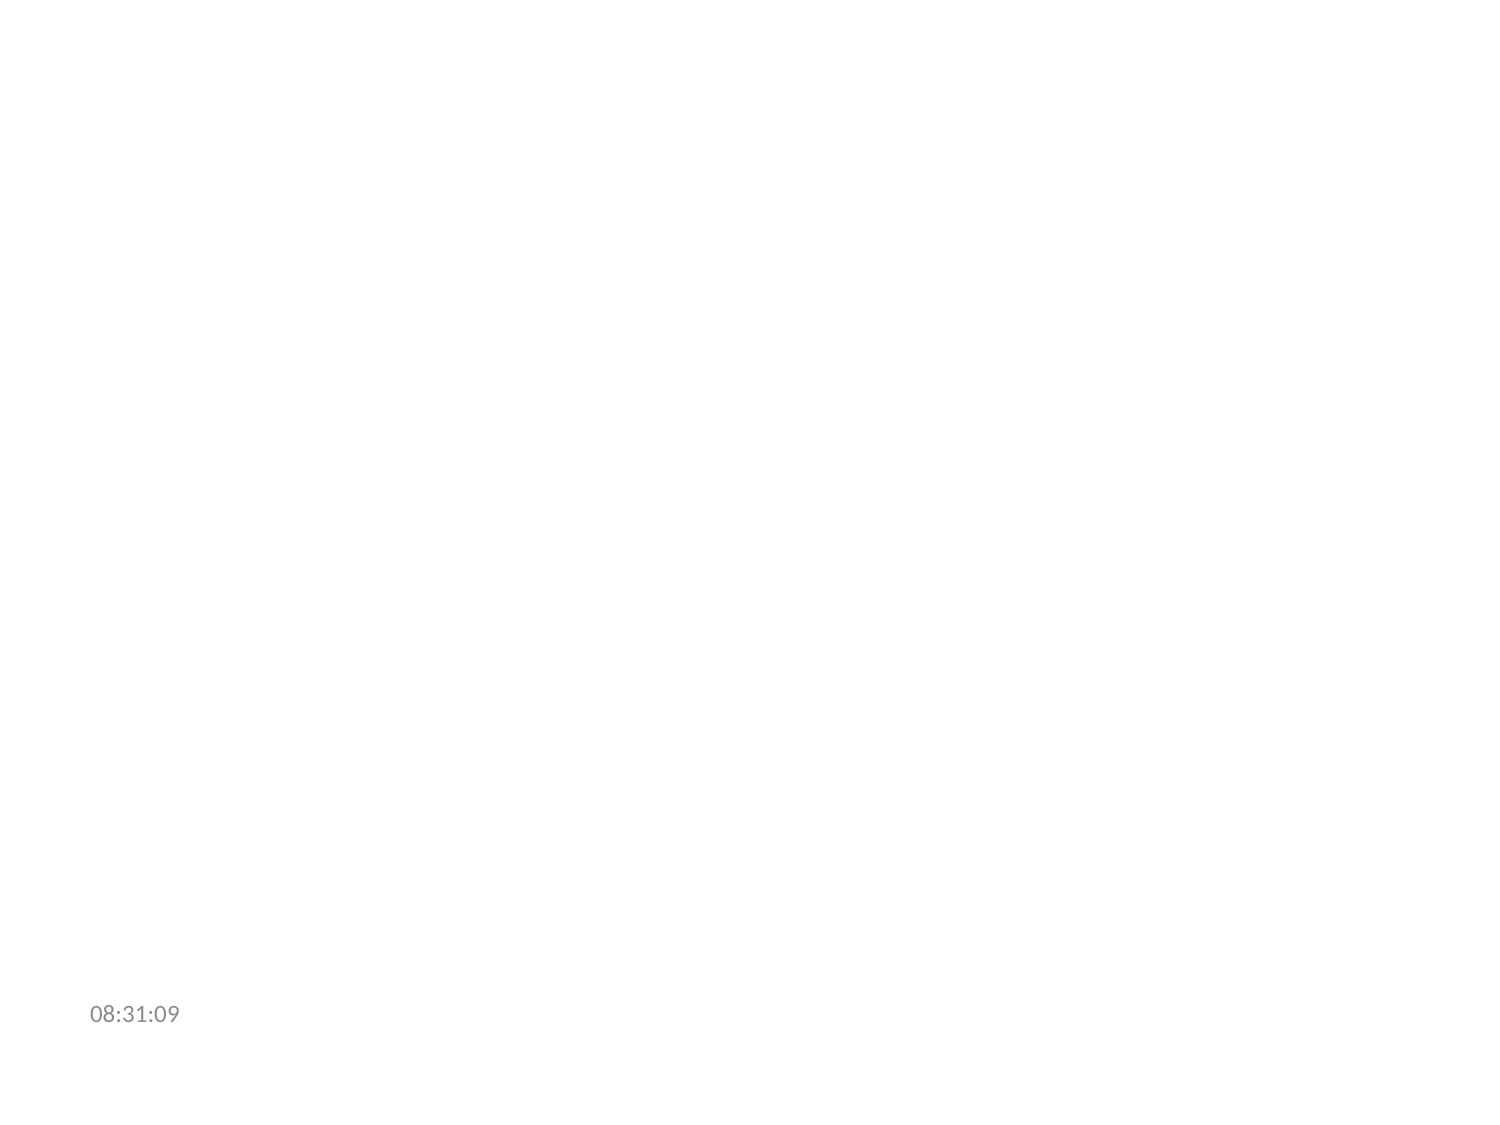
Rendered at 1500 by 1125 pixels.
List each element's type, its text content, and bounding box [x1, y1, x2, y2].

text_box 15:35:09 [75, 982, 425, 1043]
